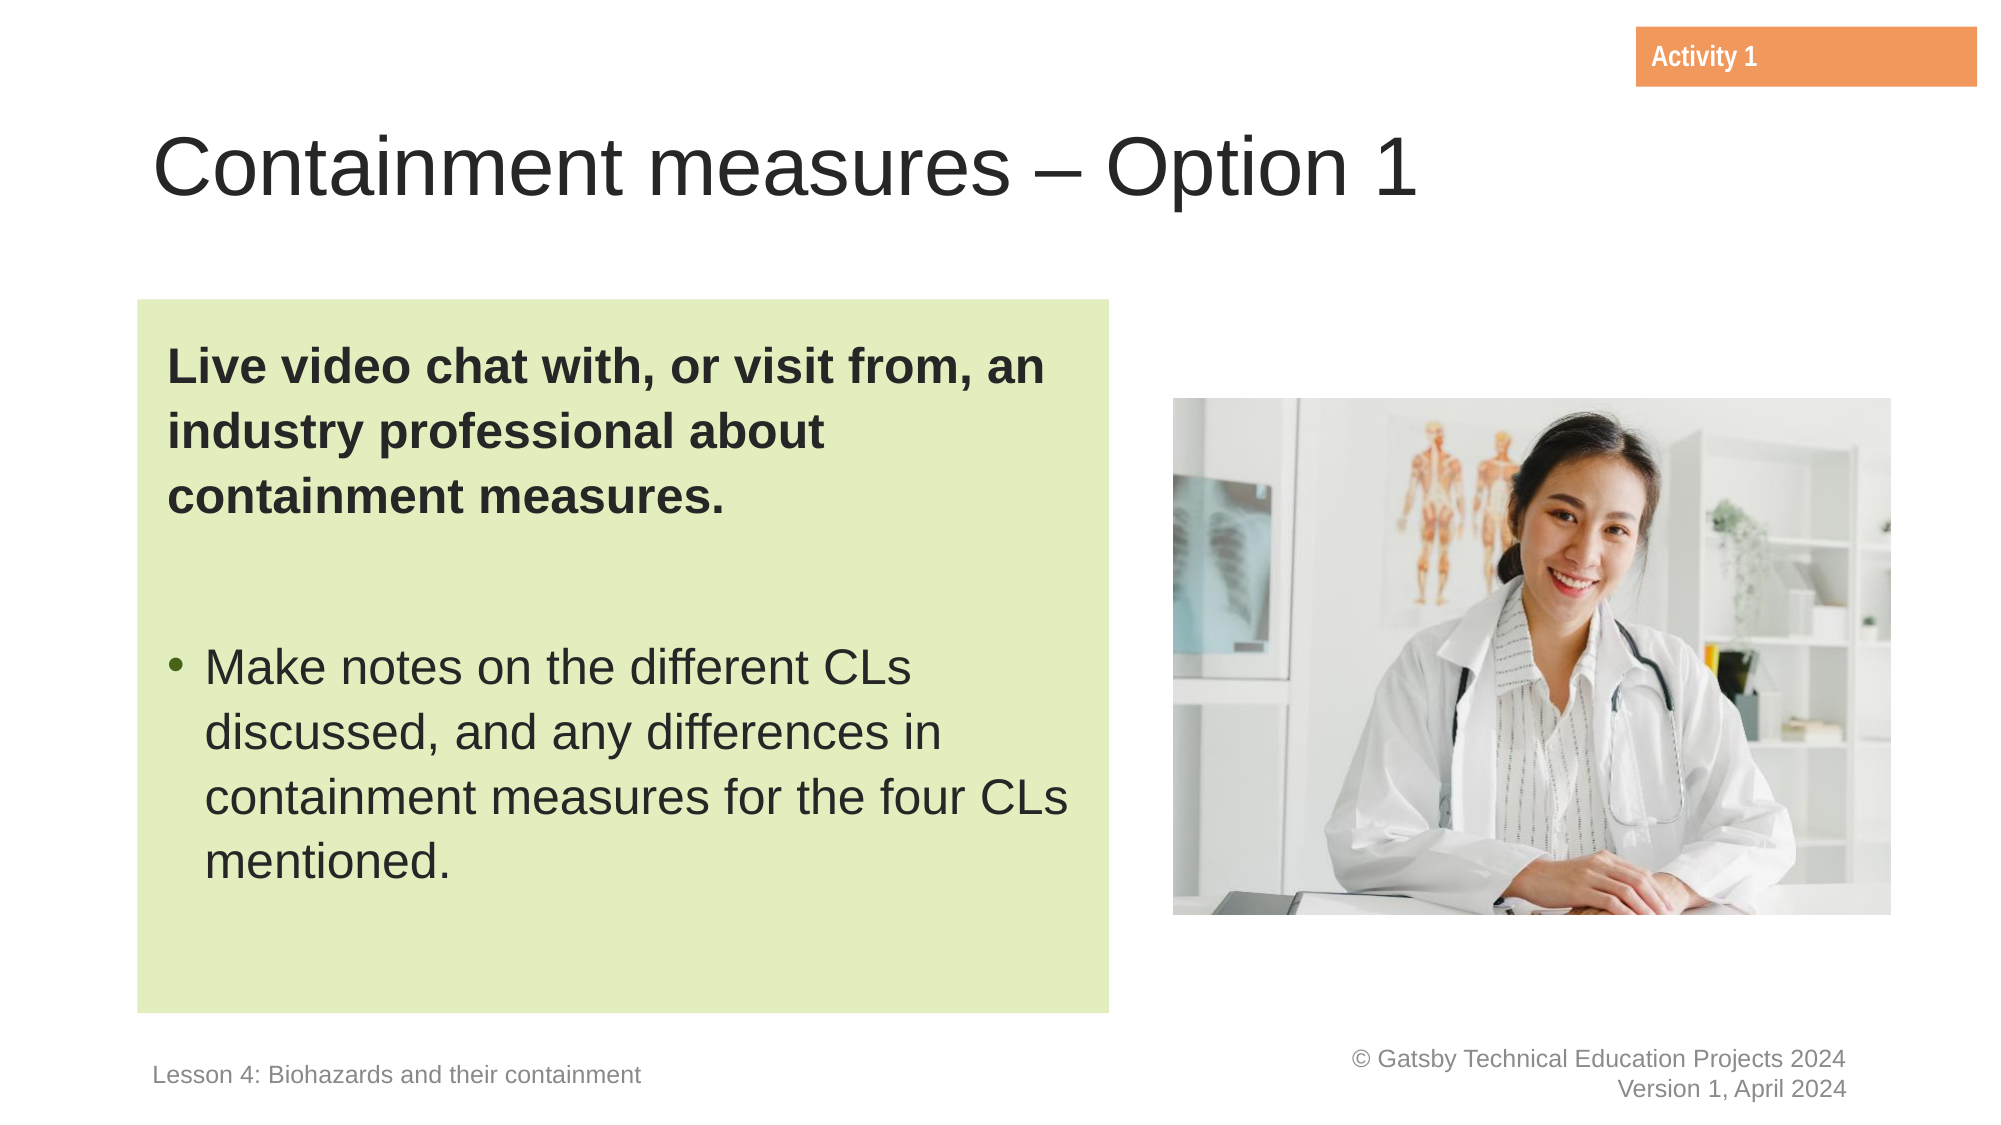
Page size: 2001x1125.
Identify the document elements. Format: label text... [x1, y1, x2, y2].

list Lesson 4: Biohazards and their containment [137, 1042, 829, 1103]
list Activity 1 [1636, 26, 1978, 87]
title Containment measures – Option 1 [137, 59, 1863, 278]
list Live video chat with, or visit from, an industry professional about containment measures. Make notes on the different CLs discussed, and any differences in containment measures for the four CLs mentioned. [137, 299, 1109, 1014]
picture [1173, 398, 1891, 915]
